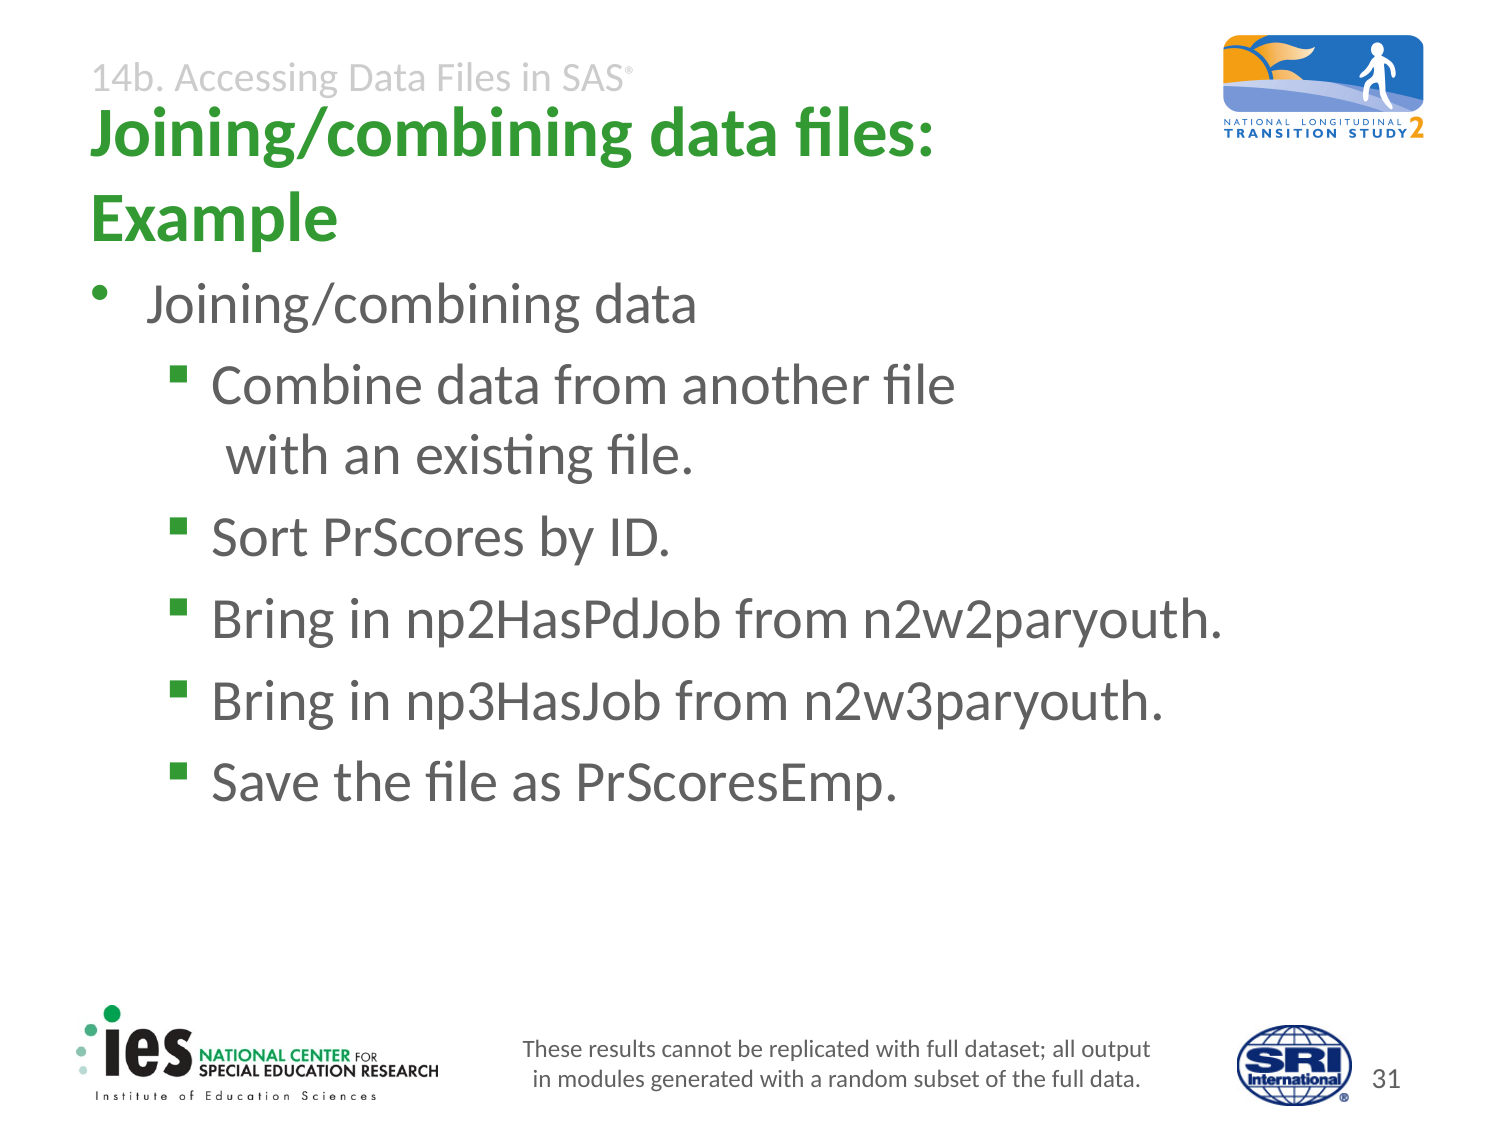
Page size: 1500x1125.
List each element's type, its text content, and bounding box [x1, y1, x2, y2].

footer These results cannot be replicated with full dataset; all output in modules generated with a random subset of the full data. [437, 1024, 1238, 1104]
picture [1237, 1025, 1352, 1106]
slide_number 30 [1312, 1051, 1417, 1125]
list Joining/combining data Combine data from another file with an existing file. Sort PrScores by ID. Bring in np2HasPdJob from n2w2paryouth. Bring in np3HasJob from n2w3paryouth. Save the file as PrScoresEmp. [74, 257, 1426, 1001]
picture [76, 1005, 438, 1100]
title Joining/combining data files: Example [74, 103, 1426, 238]
